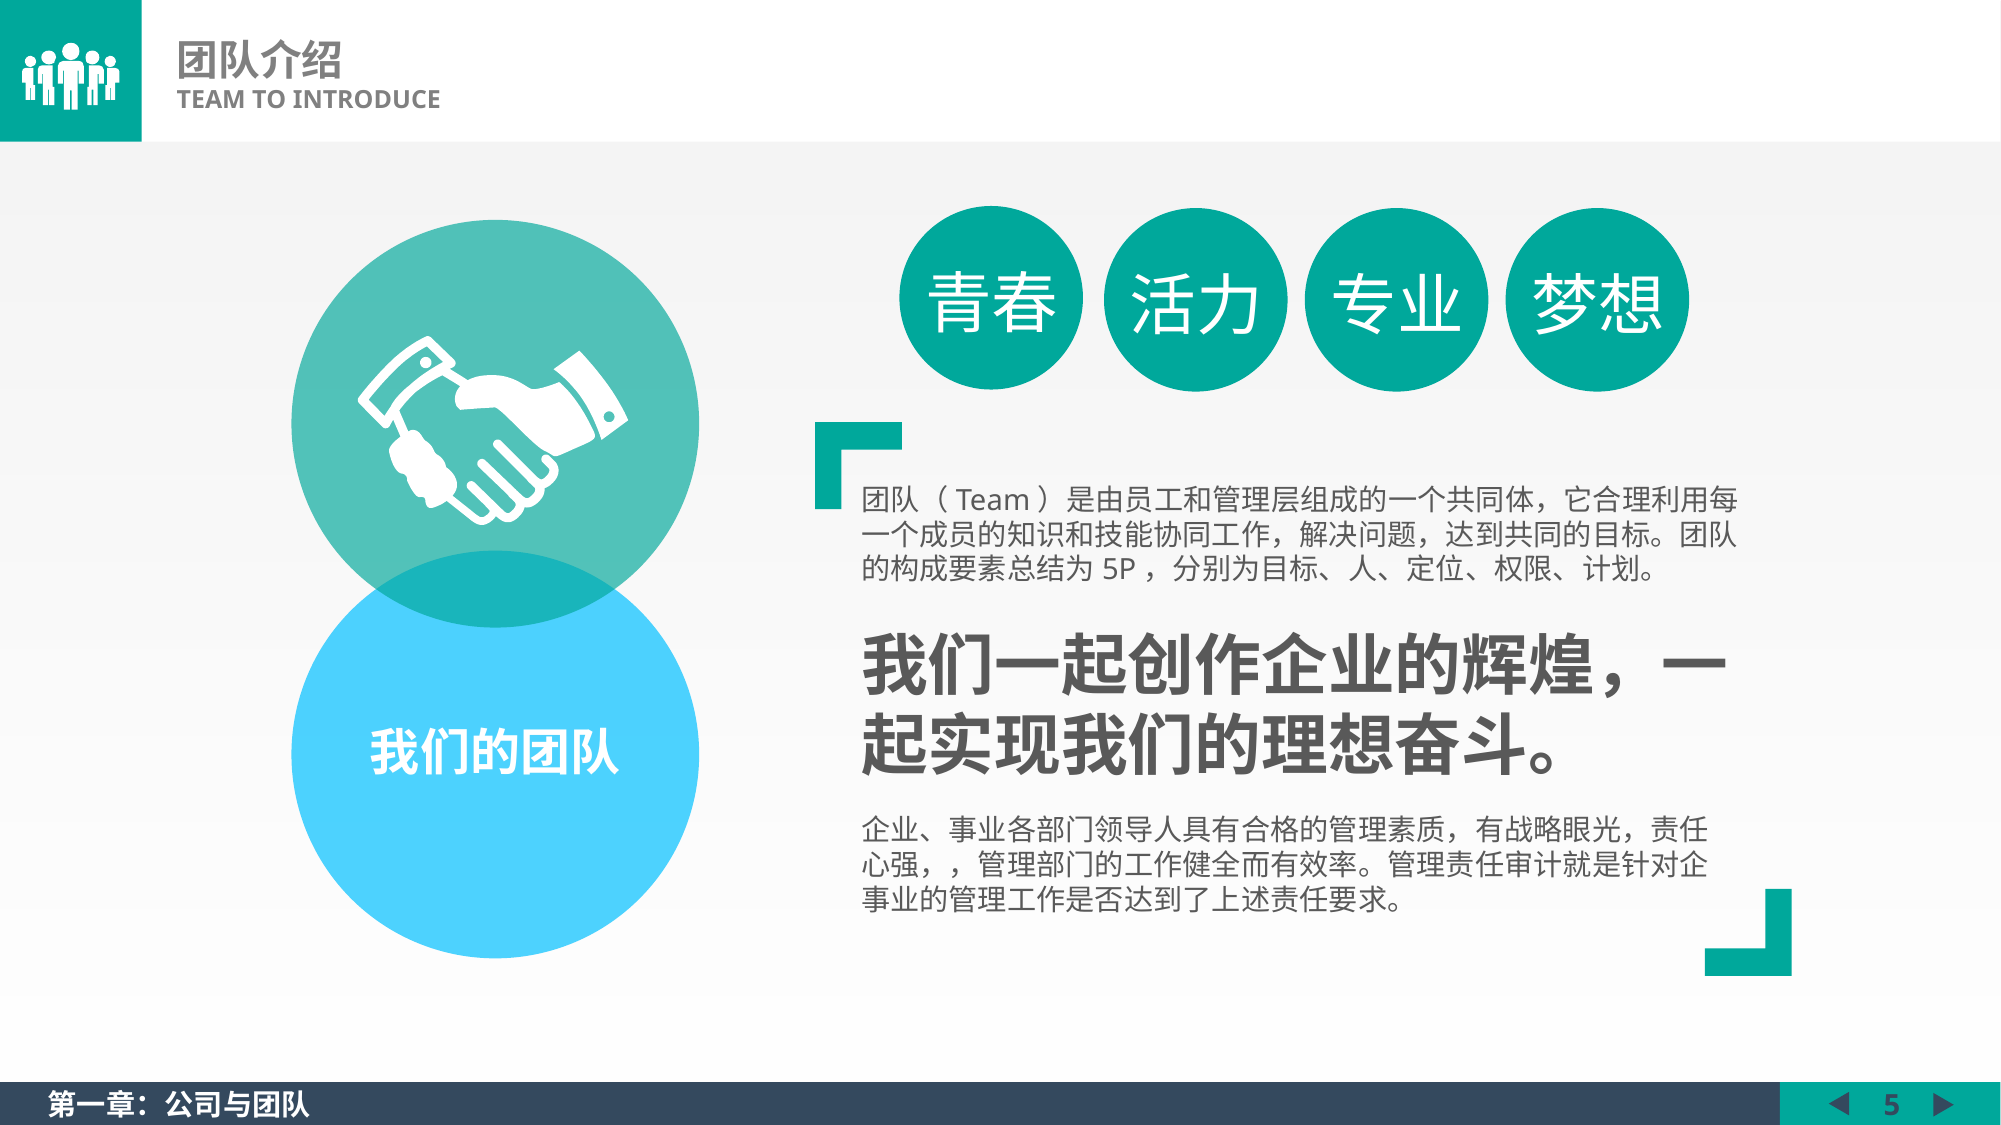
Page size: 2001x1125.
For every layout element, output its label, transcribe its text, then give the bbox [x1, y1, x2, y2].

text_box [1279, 256, 1290, 344]
text_box [1117, 351, 1275, 394]
text_box 我们的团队 [330, 720, 660, 781]
text_box [357, 336, 595, 525]
text_box [37, 50, 57, 106]
text_box [0, 1080, 8, 1125]
text_box 团队介绍 TEAM TO INTRODUCE [161, 59, 859, 138]
text_box [289, 589, 702, 961]
text_box [1503, 205, 1692, 347]
text_box 专业 [1315, 255, 1480, 351]
text_box [22, 55, 37, 100]
text_box [85, 50, 104, 106]
text_box [104, 55, 120, 100]
text_box [1317, 351, 1476, 394]
text_box [1480, 256, 1491, 343]
text_box [1101, 205, 1279, 348]
text_box [0, 0, 144, 144]
text_box 青春 [910, 253, 1074, 349]
text_box [897, 203, 1086, 345]
text_box [1704, 888, 1792, 976]
text_box [144, 0, 2001, 144]
text_box 活力 [1115, 255, 1279, 351]
text_box [57, 42, 84, 110]
text_box [289, 217, 702, 630]
text_box 梦想 [1516, 255, 1680, 351]
text_box 我们一起创作企业的辉煌，一起实现我们的理想奋斗。 [846, 615, 1749, 790]
text_box [1302, 205, 1480, 347]
text_box 团队（Team）是由员工和管理层组成的一个共同体，它合理利用每一个成员的知识和技能协同工作，解决问题，达到共同的目标。团队的构成要素总结为5P，分别为目标、人、定位、权限、计划。 [846, 473, 1761, 593]
text_box [1518, 351, 1677, 394]
text_box [912, 349, 1070, 392]
text_box [815, 422, 902, 510]
text_box 企业、事业各部门领导人具有合格的管理素质，有战略眼光，责任心强，，管理部门的工作健全而有效率。管理责任审计就是针对企事业的管理工作是否达到了上述责任要求。 [846, 804, 1749, 924]
text_box 第一章：公司与团队 [8, 1078, 351, 1125]
text_box [553, 350, 629, 440]
text_box 5 [1779, 1078, 2001, 1125]
text_box [351, 1080, 1778, 1125]
